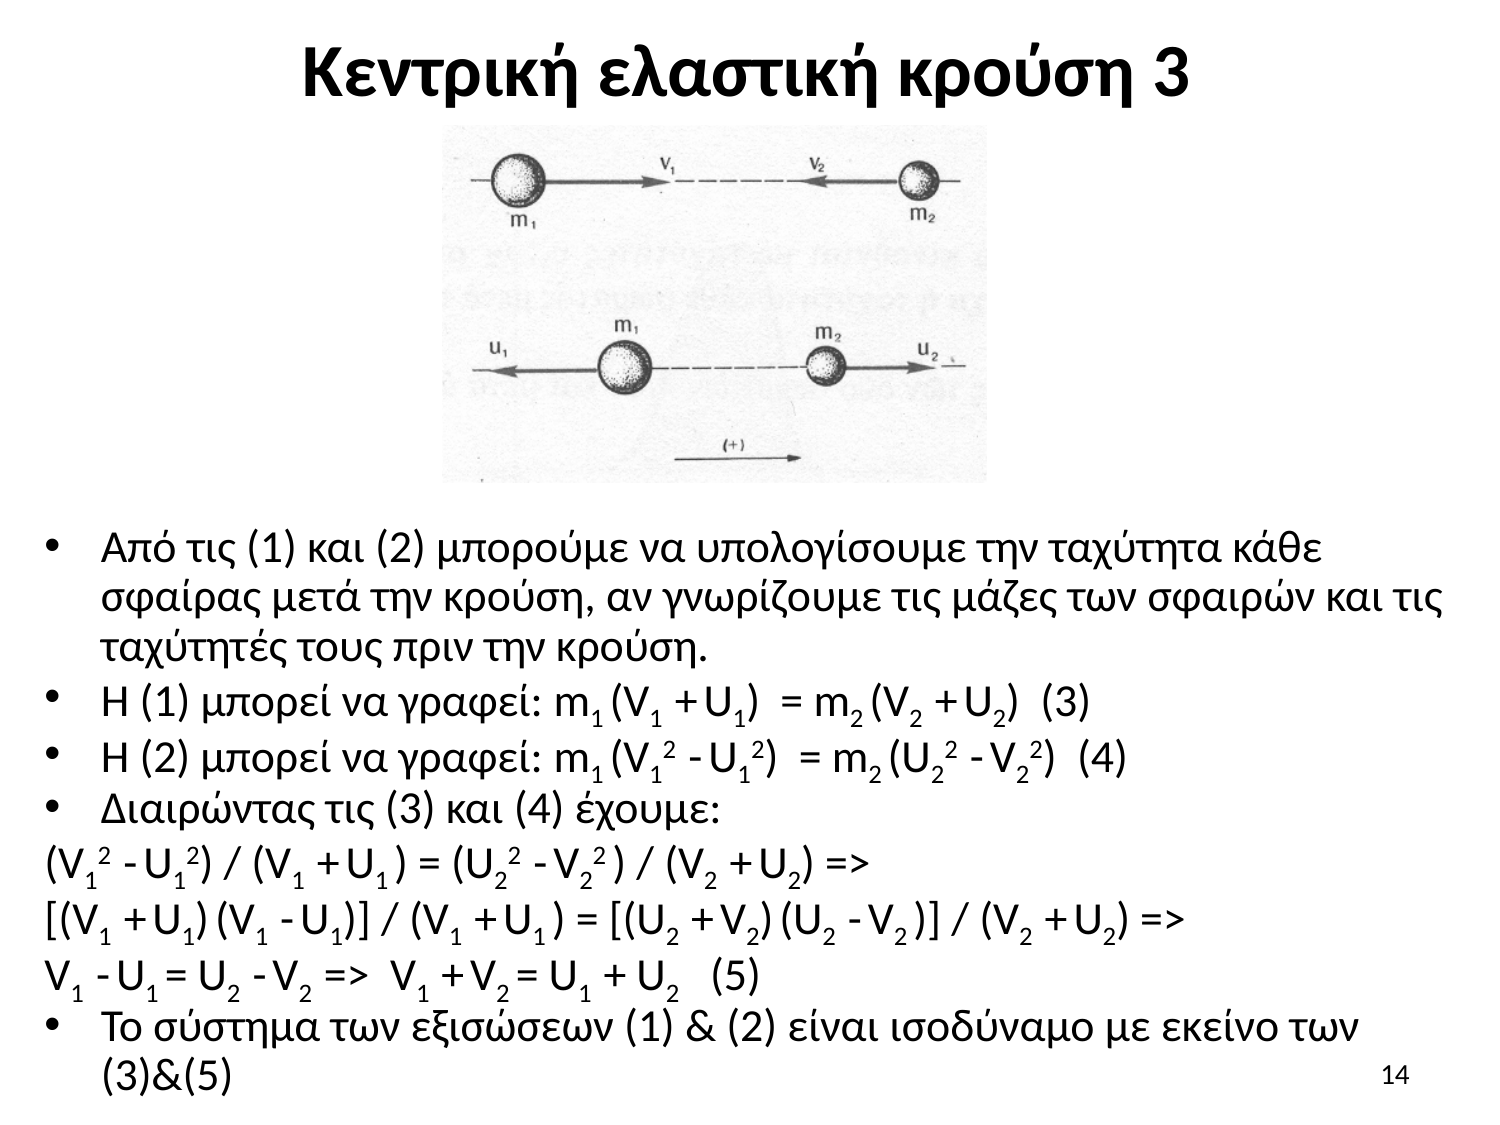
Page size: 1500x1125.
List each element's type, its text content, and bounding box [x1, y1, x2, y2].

title Κεντρική ελαστική κρούση 3 [41, 30, 1453, 102]
slide_number 14 [1074, 1042, 1425, 1103]
list Από τις (1) και (2) μπορούμε να υπολογίσουμε την ταχύτητα κάθε σφαίρας μετά την κρούση, αν γνωρίζουμε τις μάζες των σφαιρών και τις ταχύτητές τους πριν την κρούση. Η (1) μπορεί να γραφεί: m1 (V1 + U1) = m2 (V2 + U2) (3) Η (2) μπορεί να γραφεί: m1 (V12 - U12) = m2 (U22 - V22) (4) Διαιρώντας τις (3) και (4) έχουμε: (V12 - U12) / (V1 + U1 ) = (U22 - V22 ) / (V2 + U2) => [(V1 + U1) (V1 - U1)] / (V1 + U1 ) = [(U2 + V2) (U2 - V2 )] / (V2 + U2) => V1 - U1 = U2 - V2 => V1 + V2 = U1 + U2 (5) Το σύστημα των εξισώσεων (1) & (2) είναι ισοδύναμο με εκείνο των (3)&(5) [29, 515, 1471, 1083]
picture [442, 125, 987, 483]
